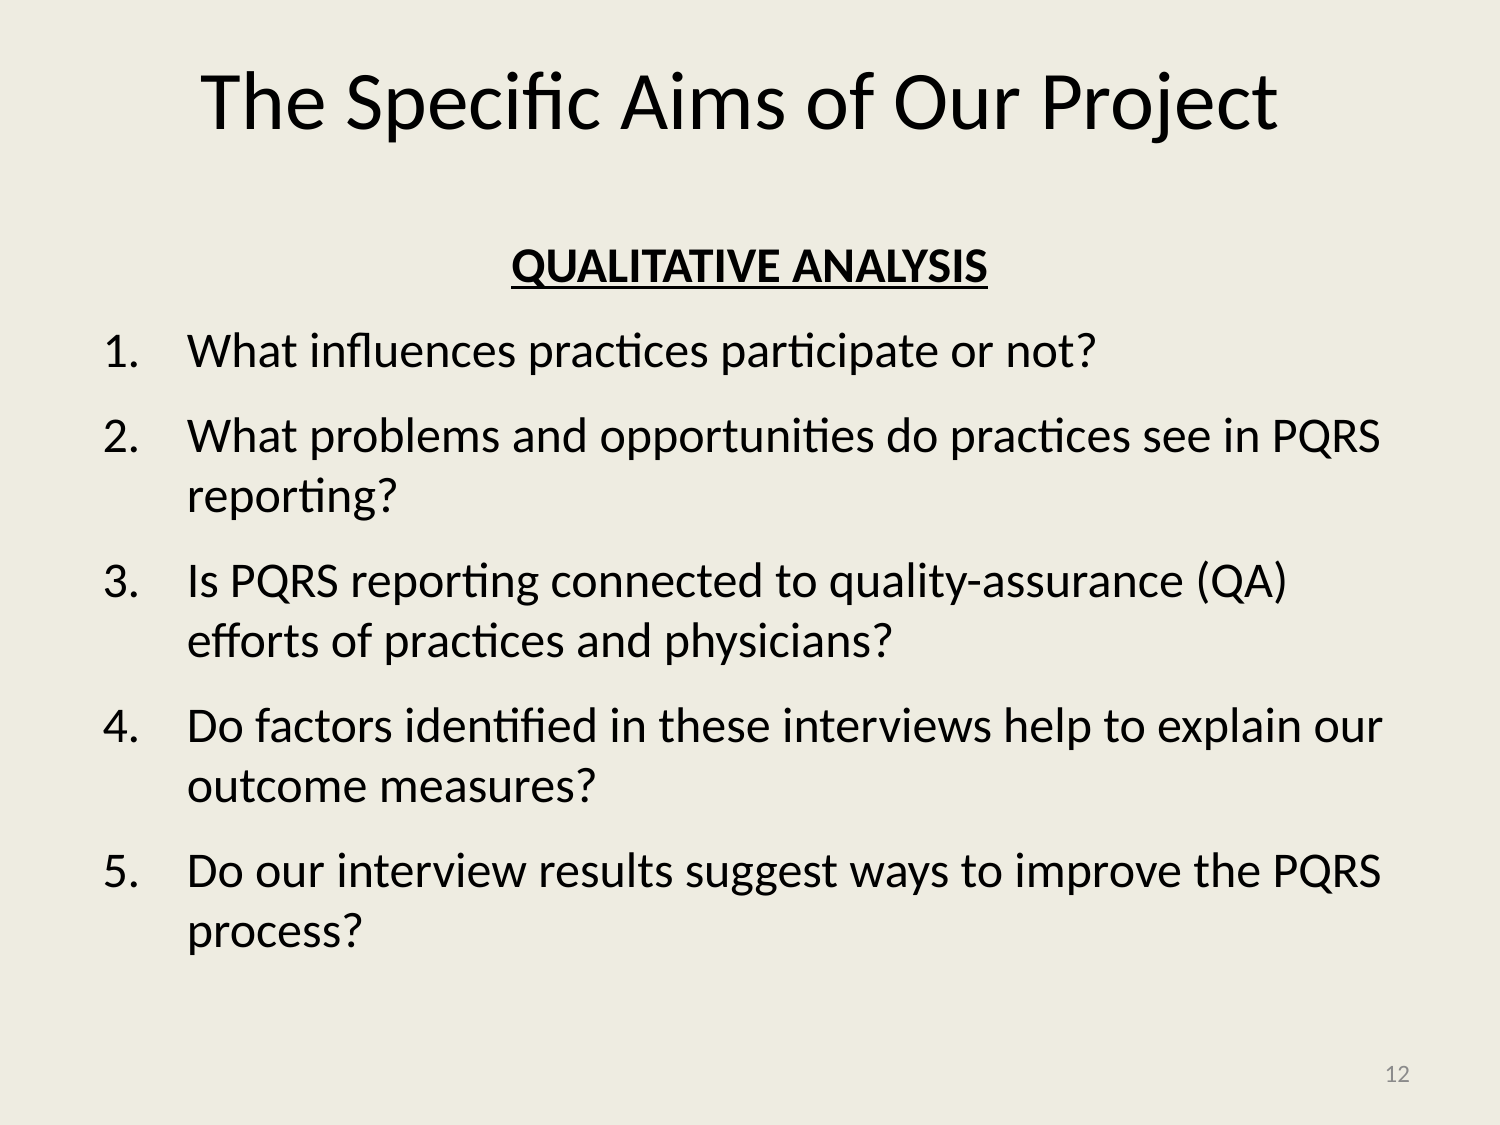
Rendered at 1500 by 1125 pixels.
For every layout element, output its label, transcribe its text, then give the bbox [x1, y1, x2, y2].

subtitle QUALITATIVE ANALYSIS What influences practices participate or not? What problems and opportunities do practices see in PQRS reporting? Is PQRS reporting connected to quality-assurance (QA) efforts of practices and physicians? Do factors identified in these interviews help to explain our outcome measures? Do our interview results suggest ways to improve the PQRS process? [87, 224, 1413, 975]
slide_number 12 [1074, 1042, 1425, 1103]
title The Specific Aims of Our Project [112, 50, 1388, 213]
